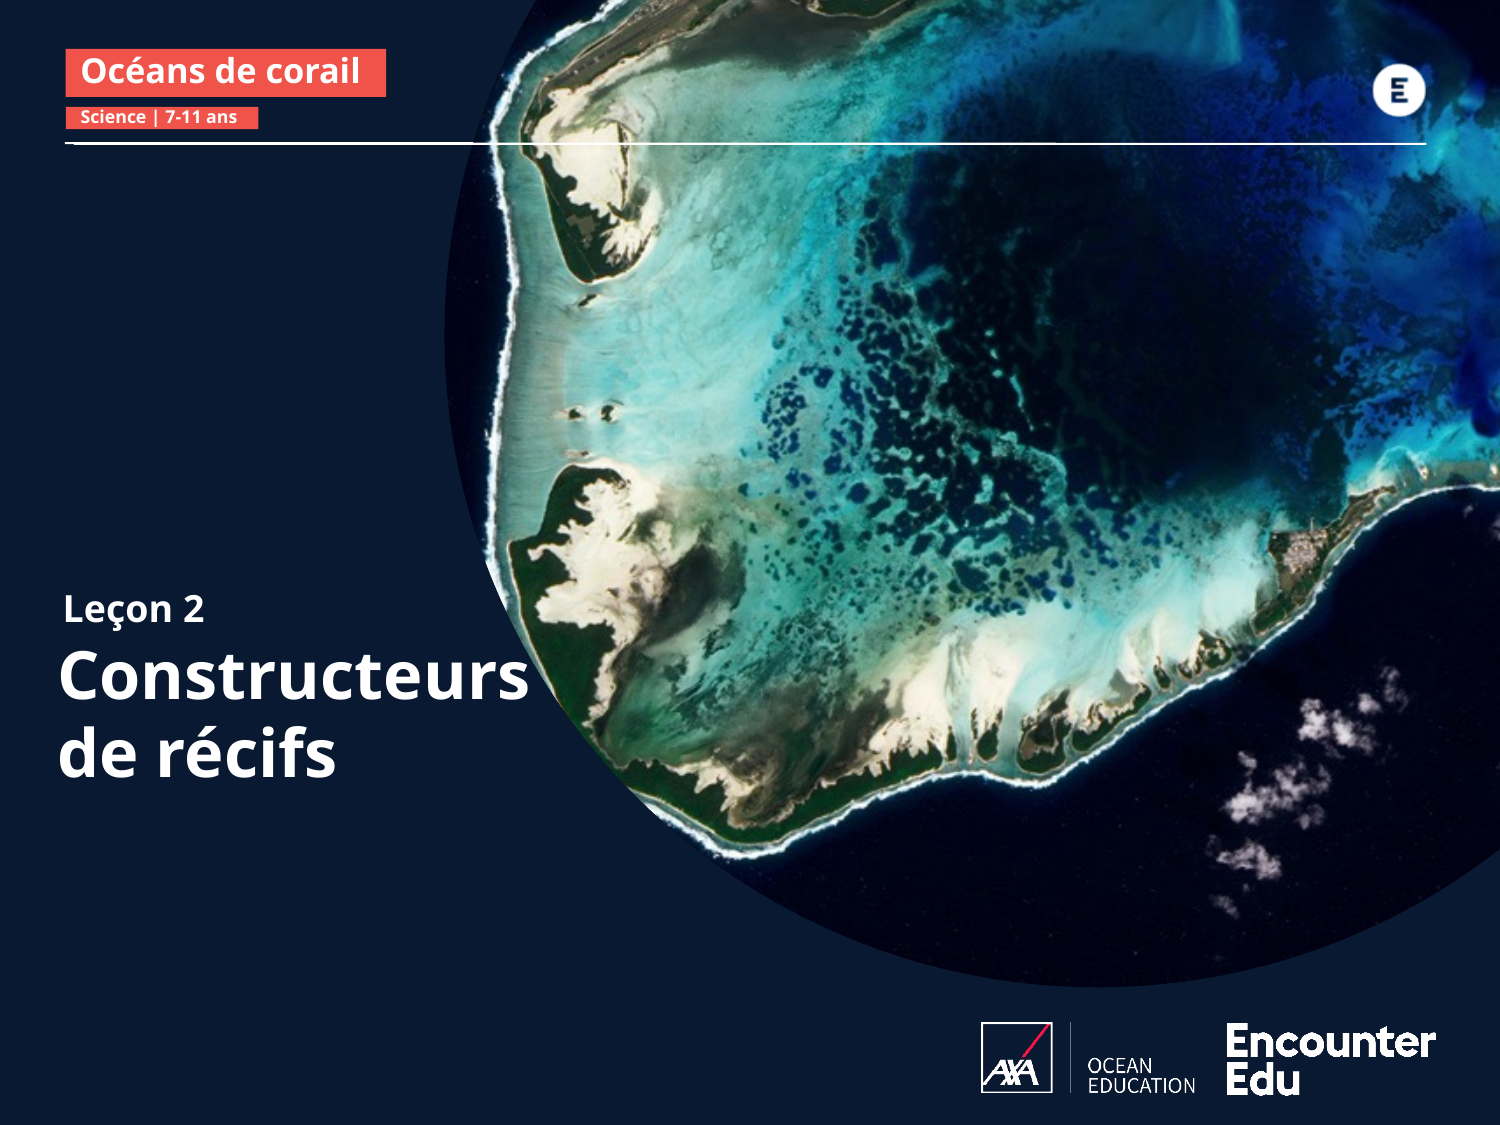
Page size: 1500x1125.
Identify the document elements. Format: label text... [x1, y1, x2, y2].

list Science | 7-11 ans [65, 106, 259, 130]
picture [1222, 1020, 1443, 1097]
list Leçon 2 [54, 582, 445, 627]
text_box [444, 0, 1500, 988]
list Constructeurs de récifs [49, 627, 603, 975]
picture [1370, 62, 1428, 120]
list Océans de corail [65, 48, 387, 98]
picture [981, 1021, 1195, 1093]
